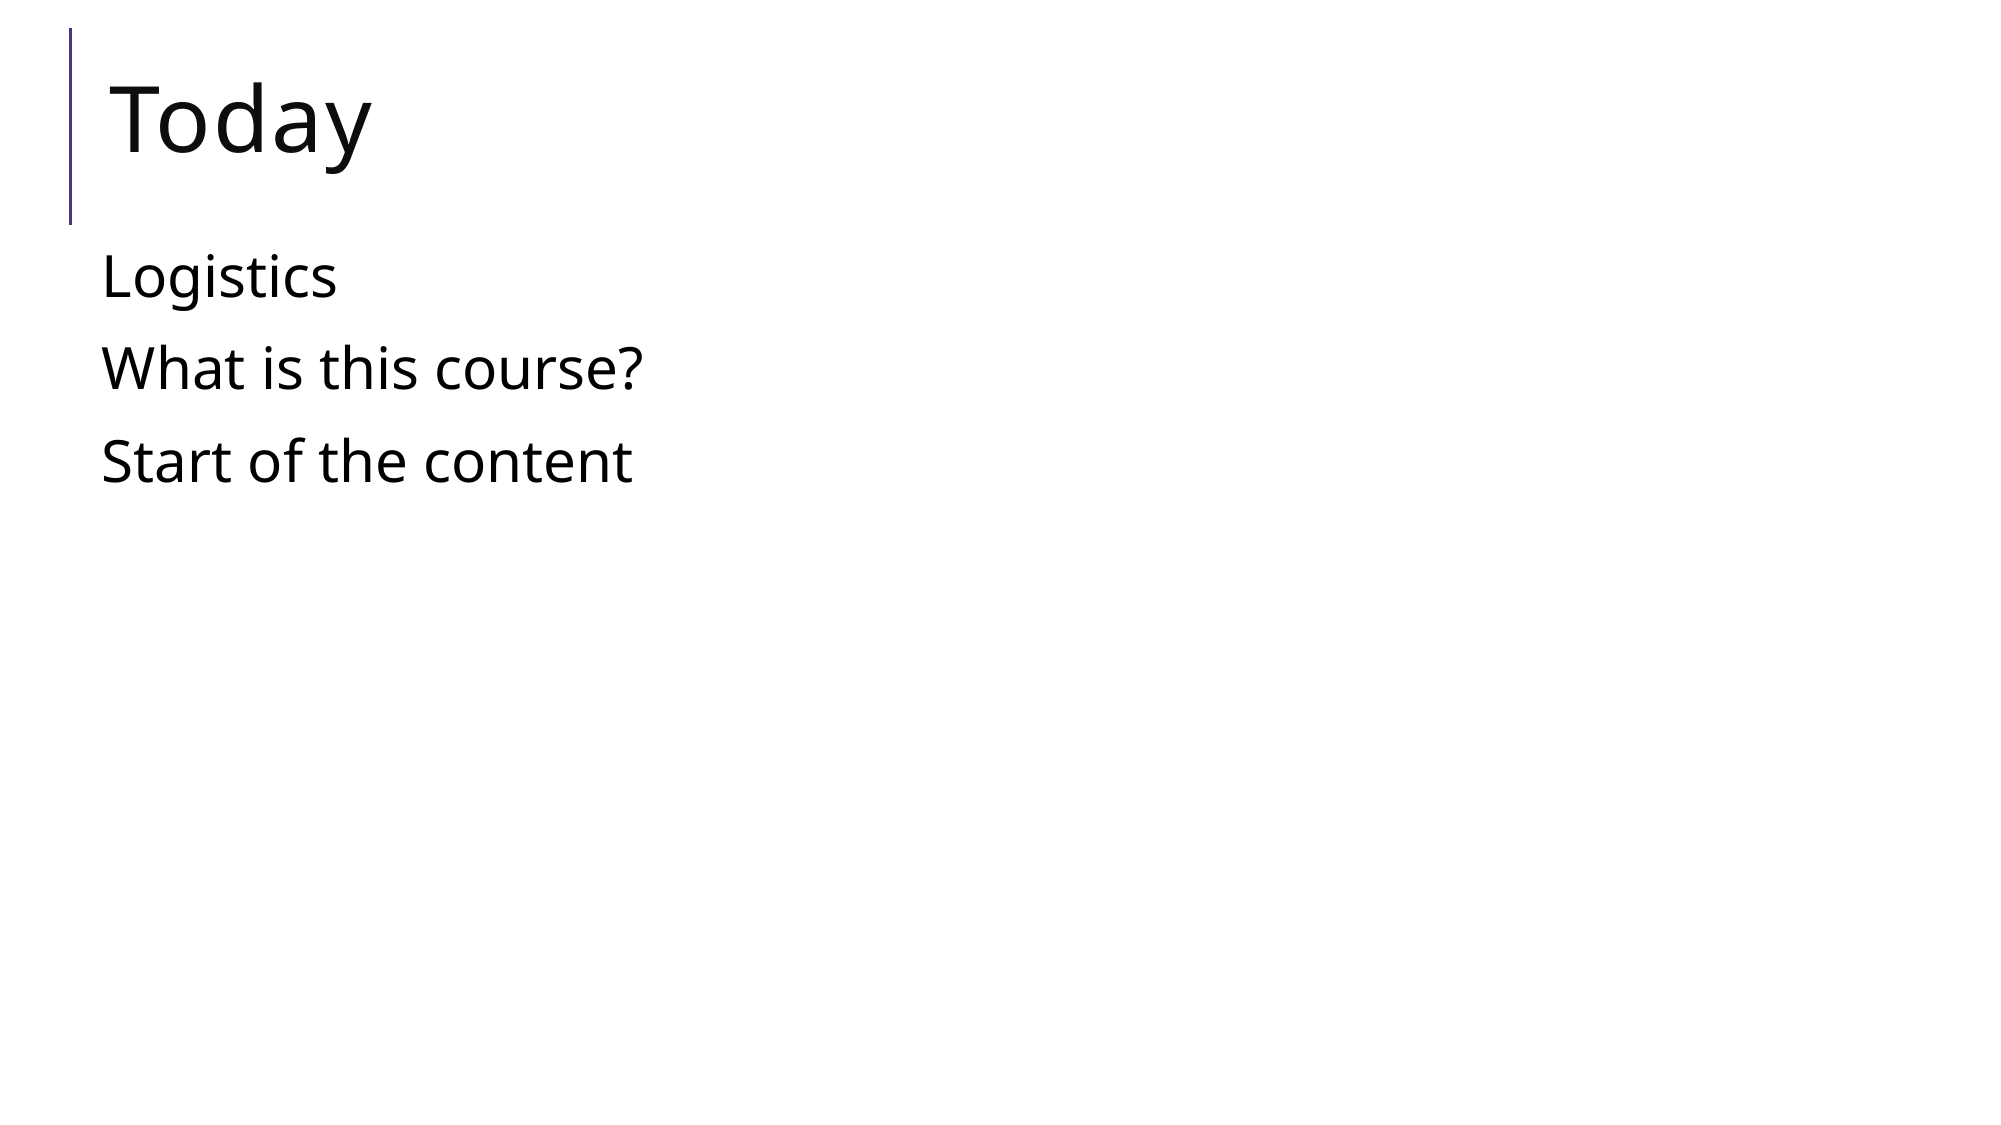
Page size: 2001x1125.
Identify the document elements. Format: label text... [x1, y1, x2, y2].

list Logistics What is this course? Start of the content [94, 240, 1930, 1035]
title Today [94, 43, 1930, 210]
